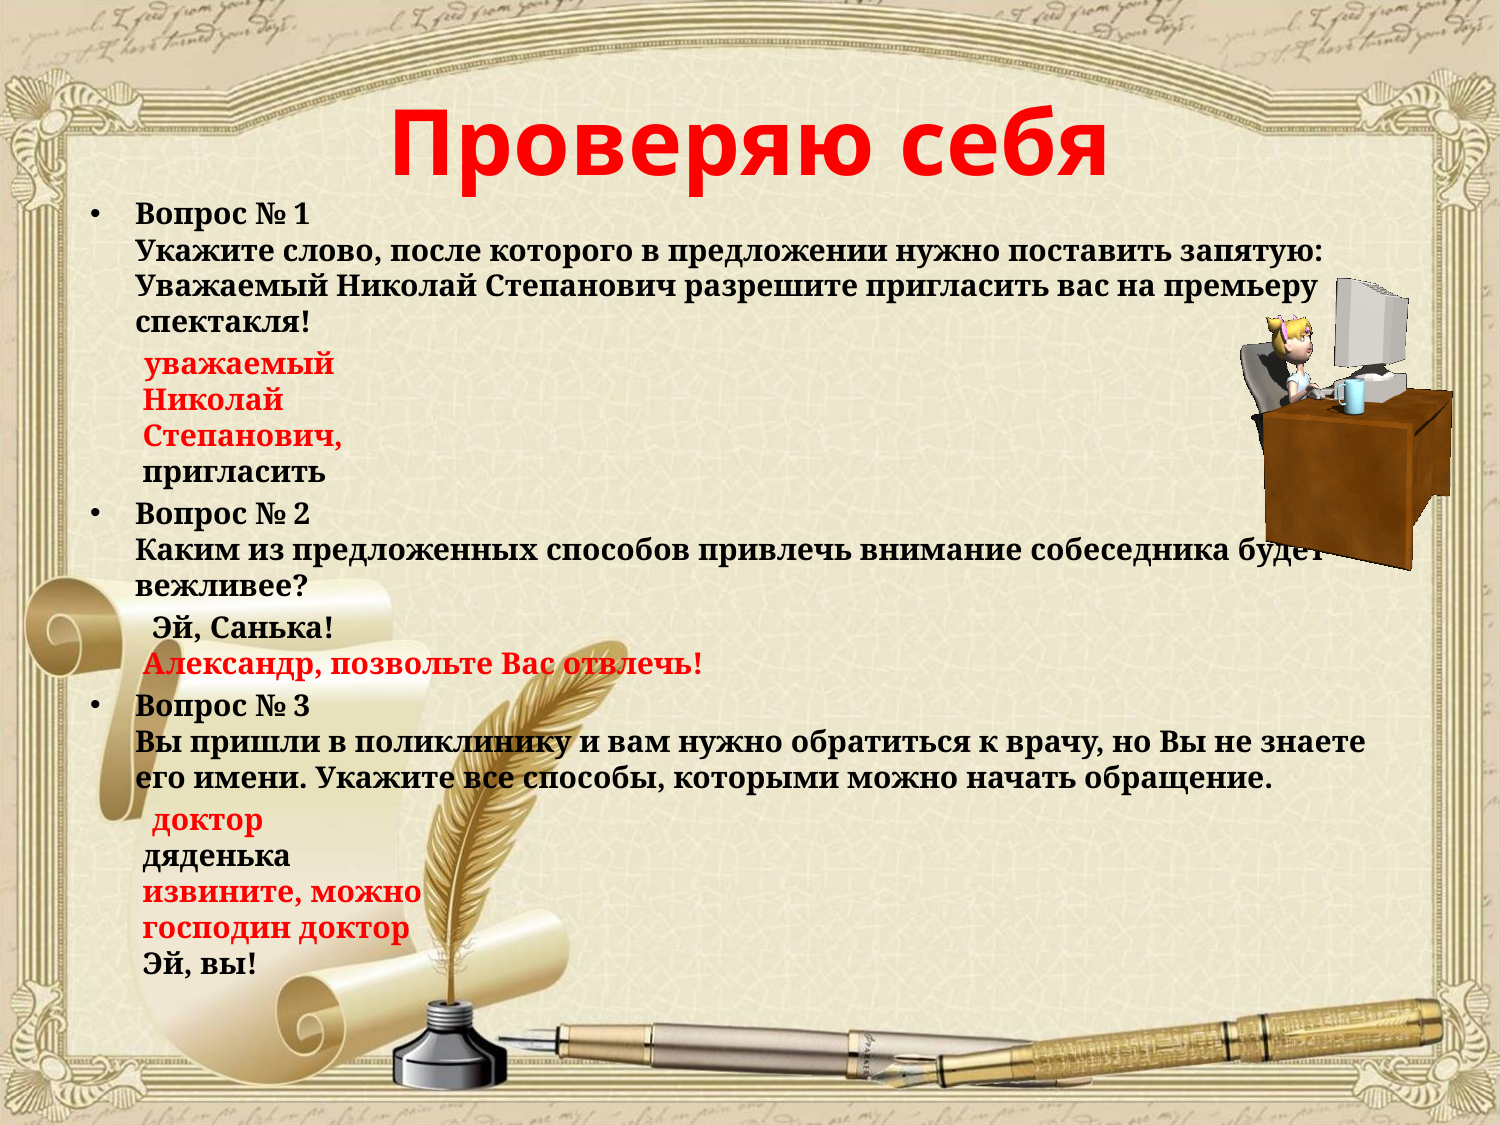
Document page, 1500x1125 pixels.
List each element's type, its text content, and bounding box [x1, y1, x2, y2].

title Проверяю себя [75, 45, 1425, 187]
picture [0, 0, 1500, 1125]
list Вопрос № 1 Укажите слово, после которого в предложении нужно поставить запятую: Уважаемый Николай Степанович разрешите пригласить вас на премьеру спектакля! уважаемый Николай Степанович, пригласить Вопрос № 2 Каким из предложенных способов привлечь внимание собеседника будет вежливее? Эй, Санька! Александр, позвольте Вас отвлечь! Вопрос № 3 Вы пришли в поликлинику и вам нужно обратиться к врачу, но Вы не знаете его имени. Укажите все способы, которыми можно начать обращение. доктор дяденька извините, можно господин доктор Эй, вы! [75, 187, 1425, 1005]
